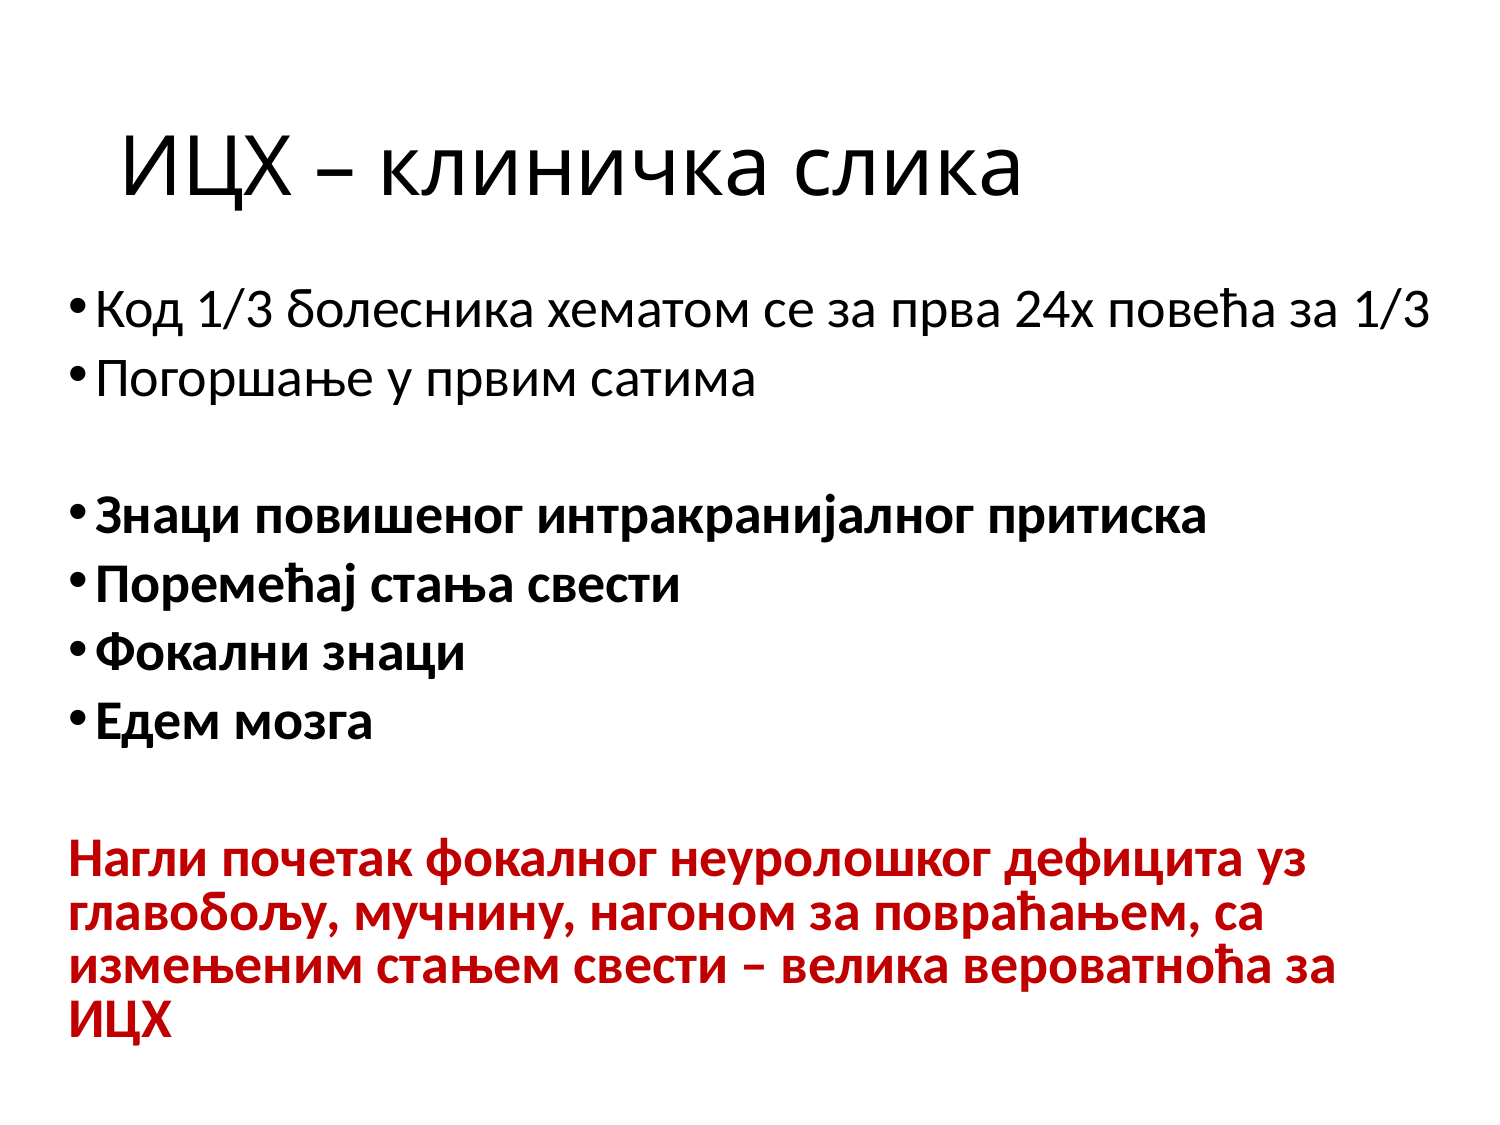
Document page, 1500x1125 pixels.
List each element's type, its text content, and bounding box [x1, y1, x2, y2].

title ИЦХ – клиничка слика [103, 59, 1397, 277]
list Код 1/3 болесника хематом се за прва 24х повећа за 1/3 Погоршање у првим сатима Знаци повишеног интракранијалног притиска Поремећај стања свести Фокални знаци Едем мозга Нагли почетак фокалног неуролошког дефицита уз главобољу, мучнину, нагоном за повраћањем, са измењеним стањем свести – велика вероватноћа за ИЦХ [53, 277, 1451, 1071]
